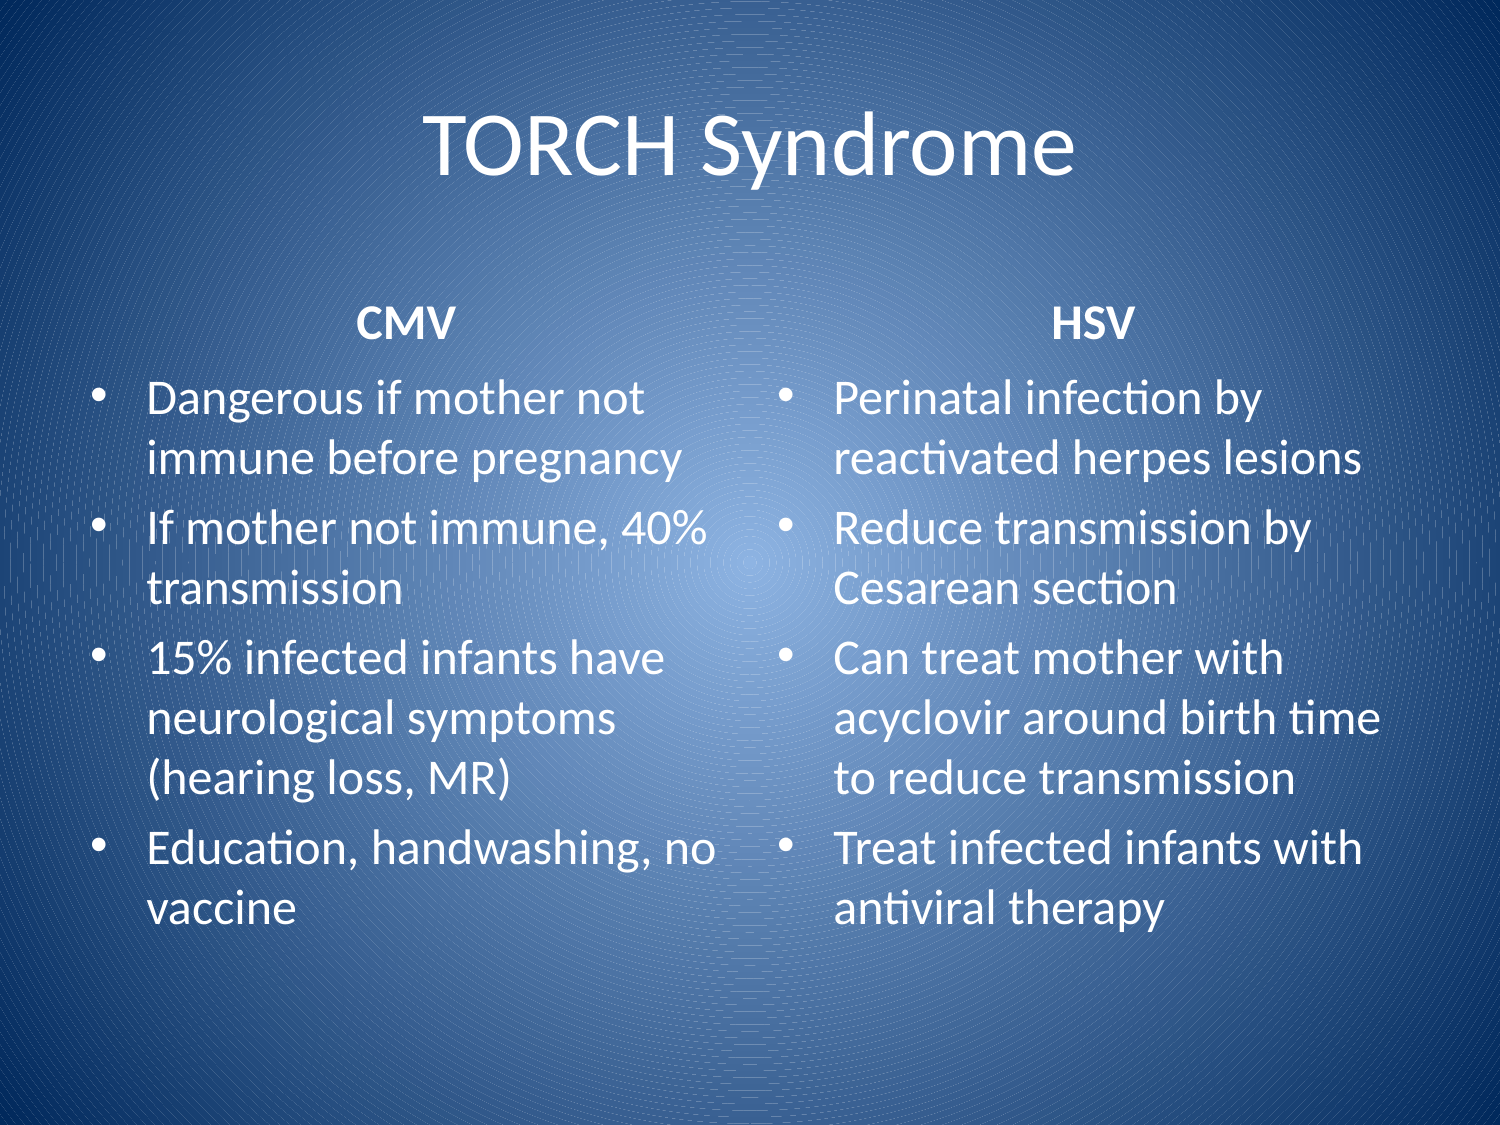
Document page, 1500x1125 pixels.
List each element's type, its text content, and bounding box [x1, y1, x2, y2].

list CMV [75, 251, 738, 356]
list HSV [761, 251, 1425, 356]
title TORCH Syndrome [75, 45, 1425, 233]
list Dangerous if mother not immune before pregnancy If mother not immune, 40% transmission 15% infected infants have neurological symptoms (hearing loss, MR) Education, handwashing, no vaccine [75, 356, 738, 1005]
list Perinatal infection by reactivated herpes lesions Reduce transmission by Cesarean section Can treat mother with acyclovir around birth time to reduce transmission Treat infected infants with antiviral therapy [761, 356, 1425, 1005]
